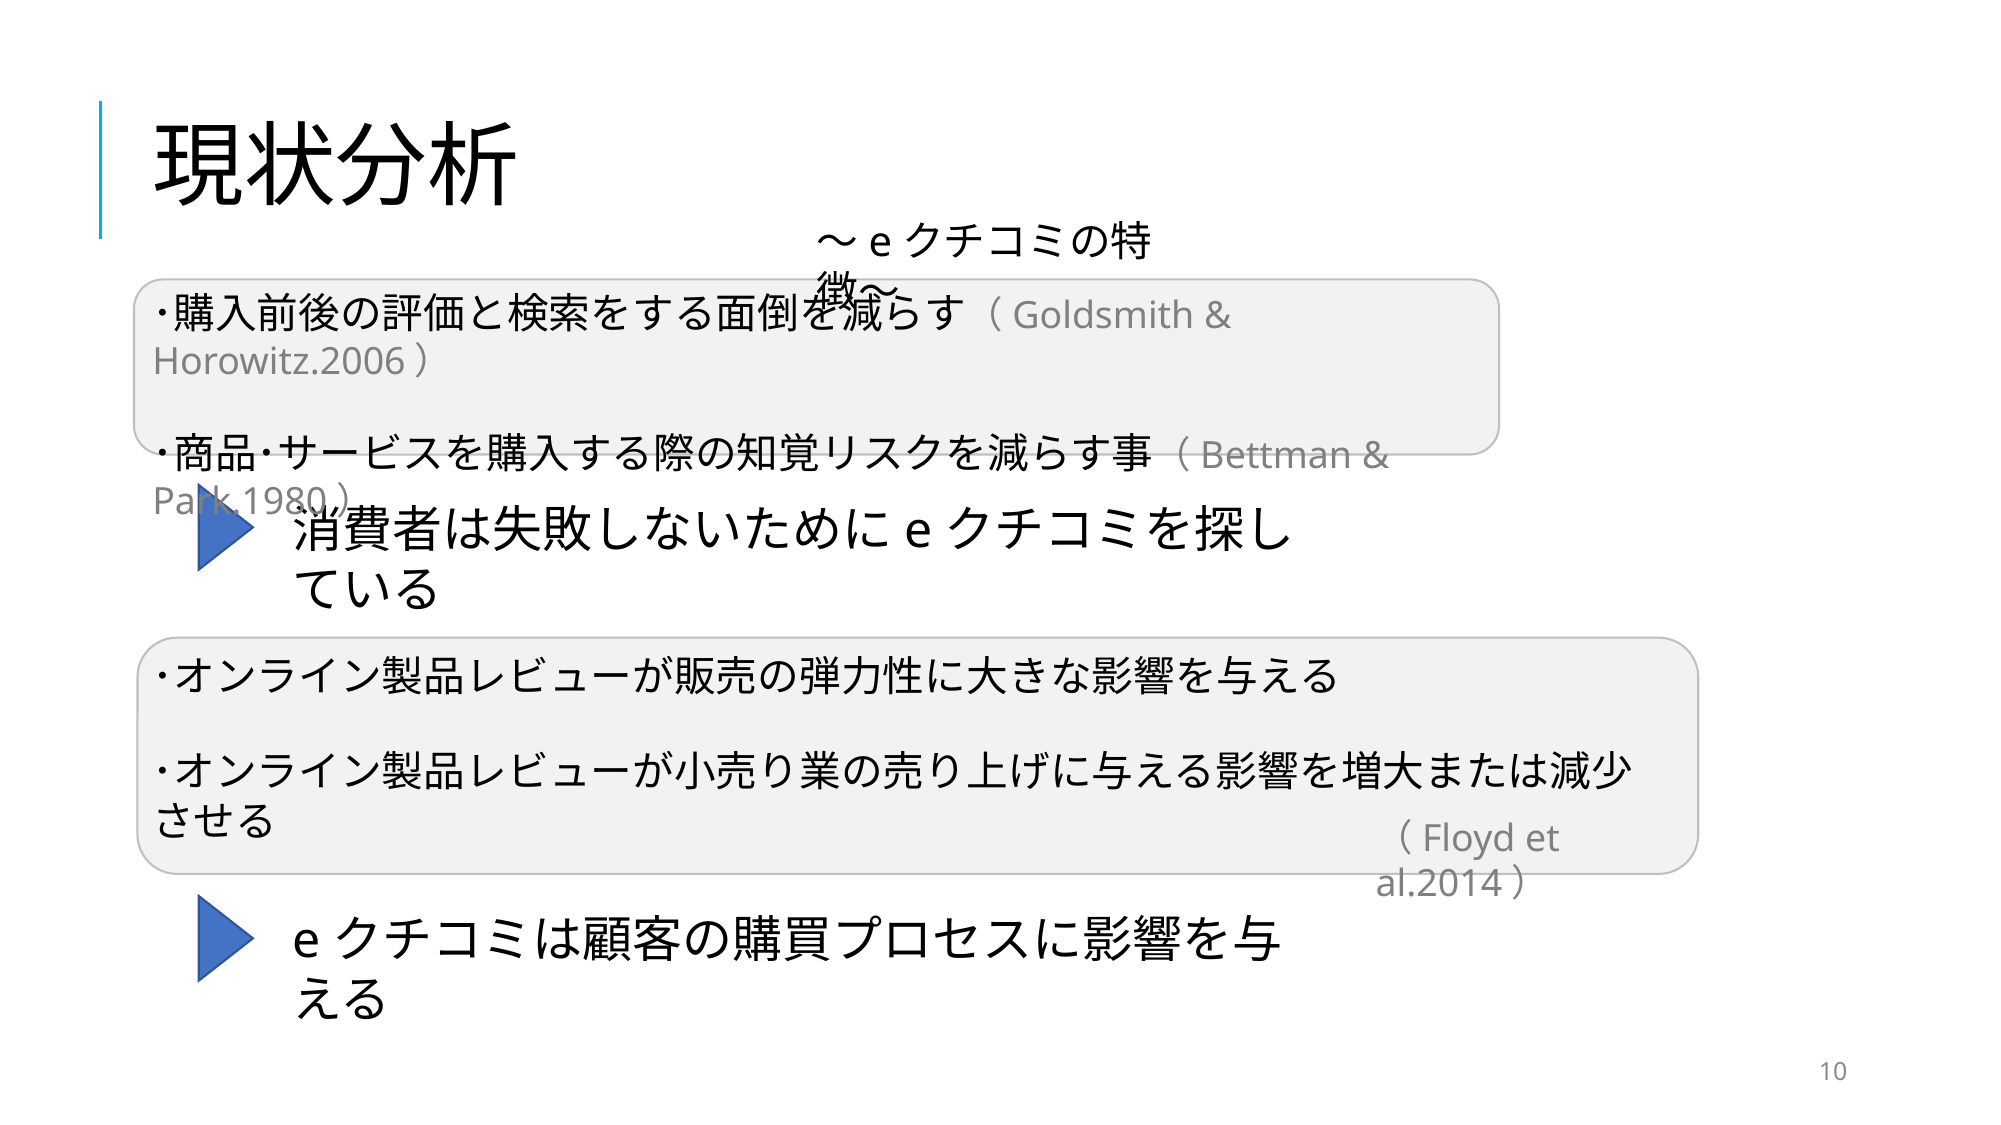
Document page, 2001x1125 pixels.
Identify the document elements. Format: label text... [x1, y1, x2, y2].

text_box ･購入前後の評価と検索をする面倒を減らす（Goldsmith & Horowitz.2006） ･商品･サービスを購入する際の知覚リスクを減らす事（Bettman & Park.1980） [137, 279, 1530, 530]
title 現状分析 [137, 59, 1863, 278]
text_box [156, 636, 1700, 806]
text_box [197, 530, 252, 572]
text_box [132, 293, 137, 441]
slide_number 10 [1412, 1042, 1863, 1103]
text_box ･オンライン製品レビューが販売の弾力性に大きな影響を与える ･オンライン製品レビューが小売り業の売り上げに与える影響を増大または減少させる [137, 642, 1668, 852]
text_box （Floyd et al.2014） [1360, 806, 1714, 912]
text_box [197, 893, 255, 983]
text_box eクチコミは顧客の購買プロセスに影響を与える [277, 900, 1324, 1036]
text_box ～eクチコミの特徴～ [802, 207, 1198, 279]
text_box 消費者は失敗しないためにeクチコミを探している [277, 530, 1332, 626]
text_box [140, 852, 1360, 875]
